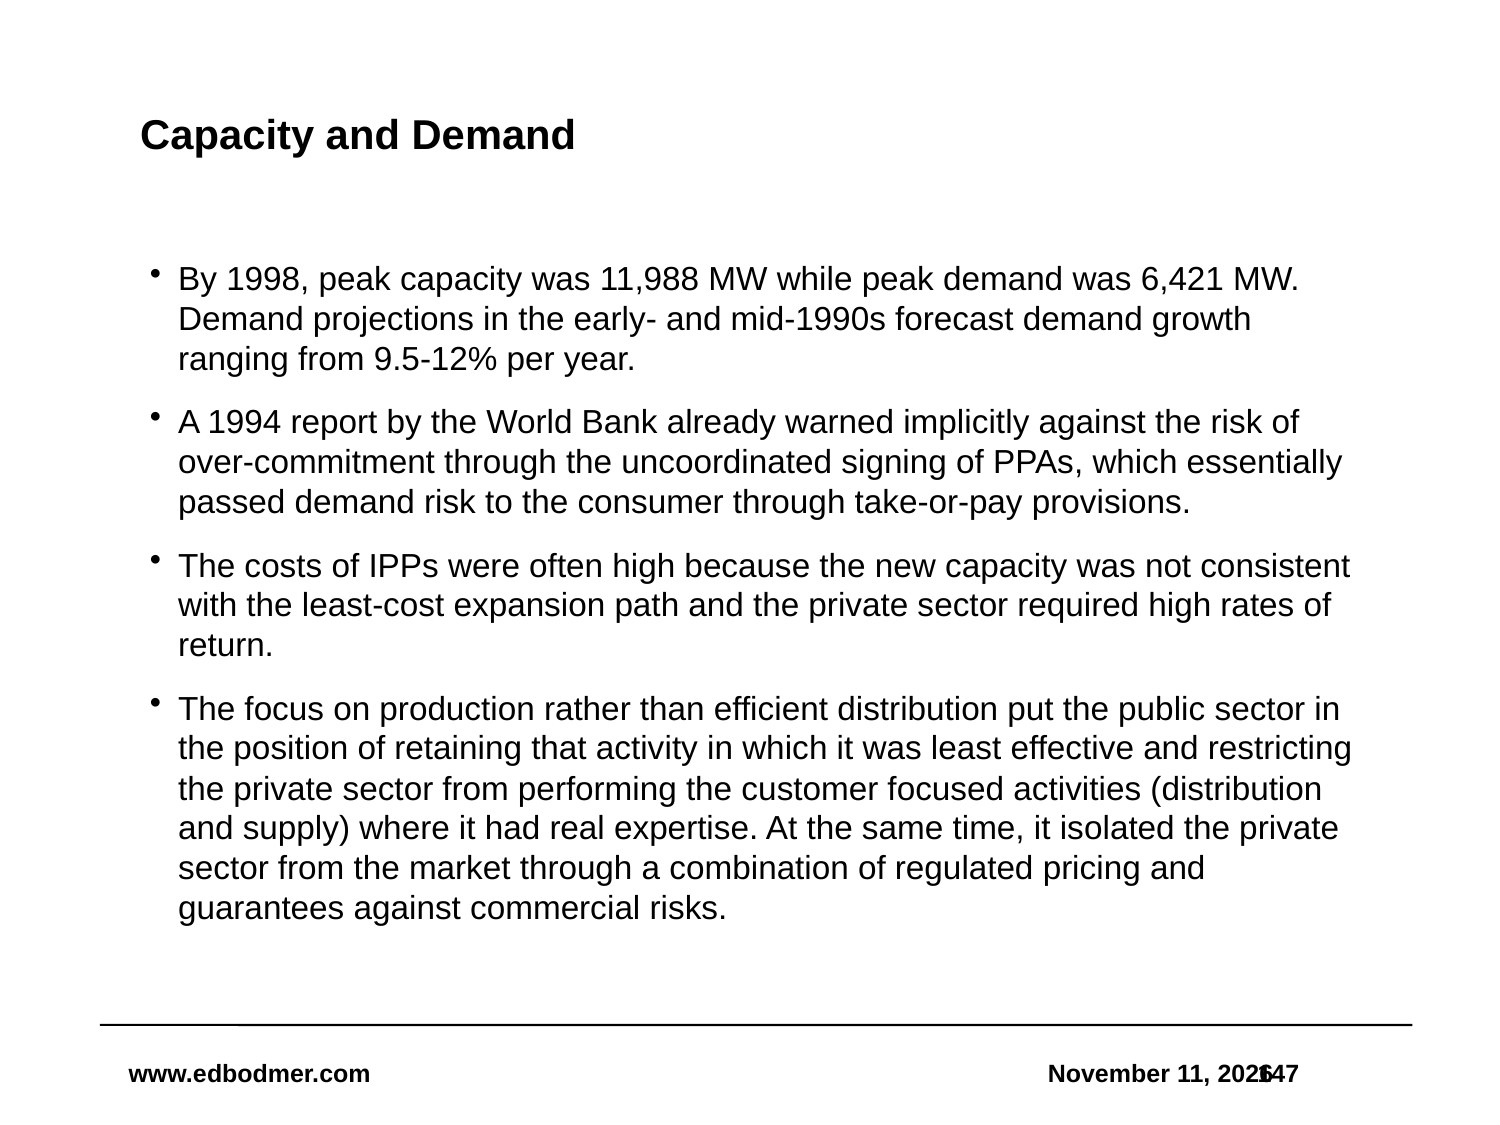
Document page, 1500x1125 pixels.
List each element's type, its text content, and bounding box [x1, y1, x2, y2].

list By 1998, peak capacity was 11,988 MW while peak demand was 6,421 MW. Demand projections in the early- and mid-1990s forecast demand growth ranging from 9.5-12% per year. A 1994 report by the World Bank already warned implicitly against the risk of over-commitment through the uncoordinated signing of PPAs, which essentially passed demand risk to the consumer through take-or-pay provisions. The costs of IPPs were often high because the new capacity was not consistent with the least-cost expansion path and the private sector required high rates of return. The focus on production rather than efficient distribution put the public sector in the position of retaining that activity in which it was least effective and restricting the private sector from performing the customer focused activities (distribution and supply) where it had real expertise. At the same time, it isolated the private sector from the market through a combination of regulated pricing and guarantees against commercial risks. [124, 249, 1376, 1001]
title Capacity and Demand [124, 99, 1288, 226]
